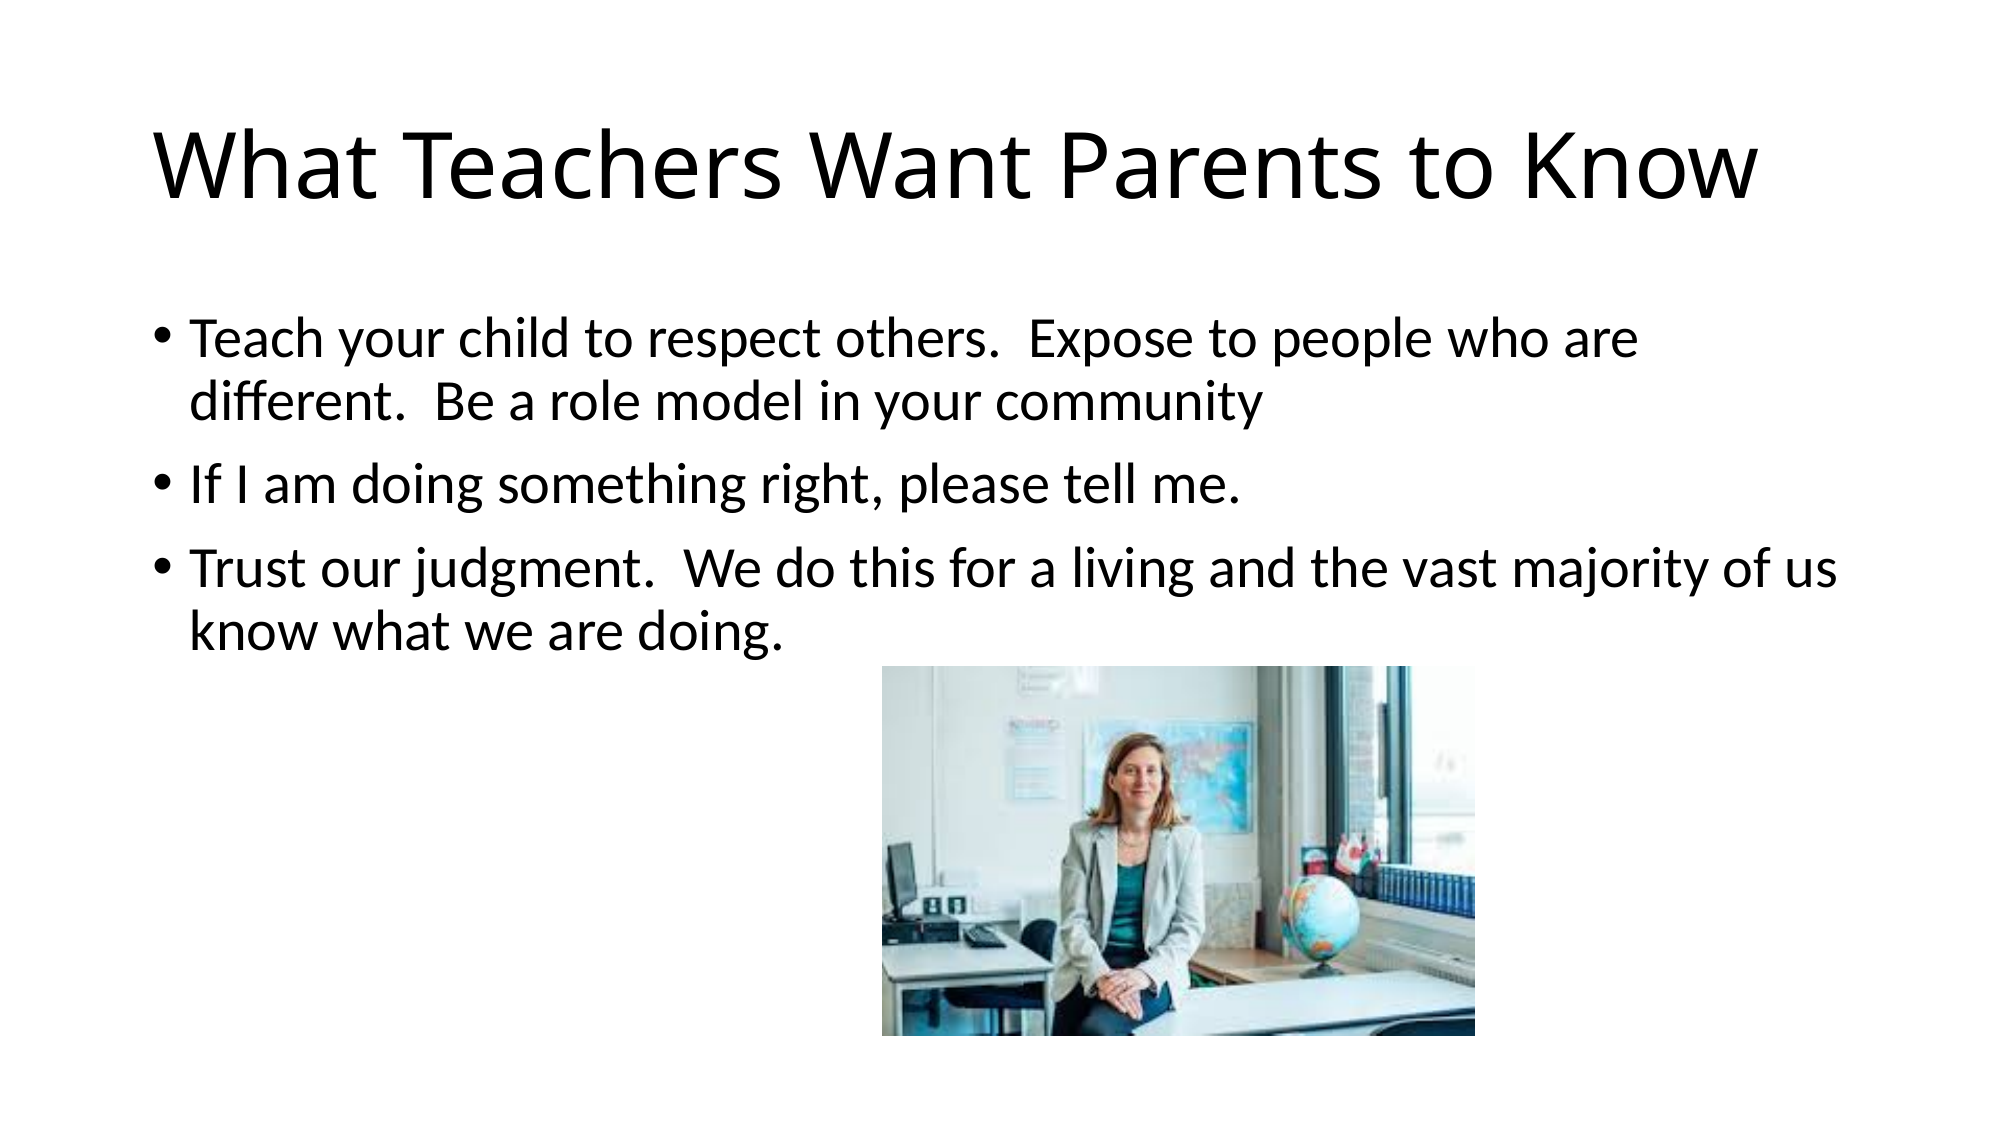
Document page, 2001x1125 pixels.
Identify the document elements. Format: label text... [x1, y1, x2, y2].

title What Teachers Want Parents to Know [137, 59, 1863, 278]
picture [882, 666, 1475, 1036]
list Teach your child to respect others. Expose to people who are different. Be a role model in your community If I am doing something right, please tell me. Trust our judgment. We do this for a living and the vast majority of us know what we are doing. [137, 299, 1863, 1014]
